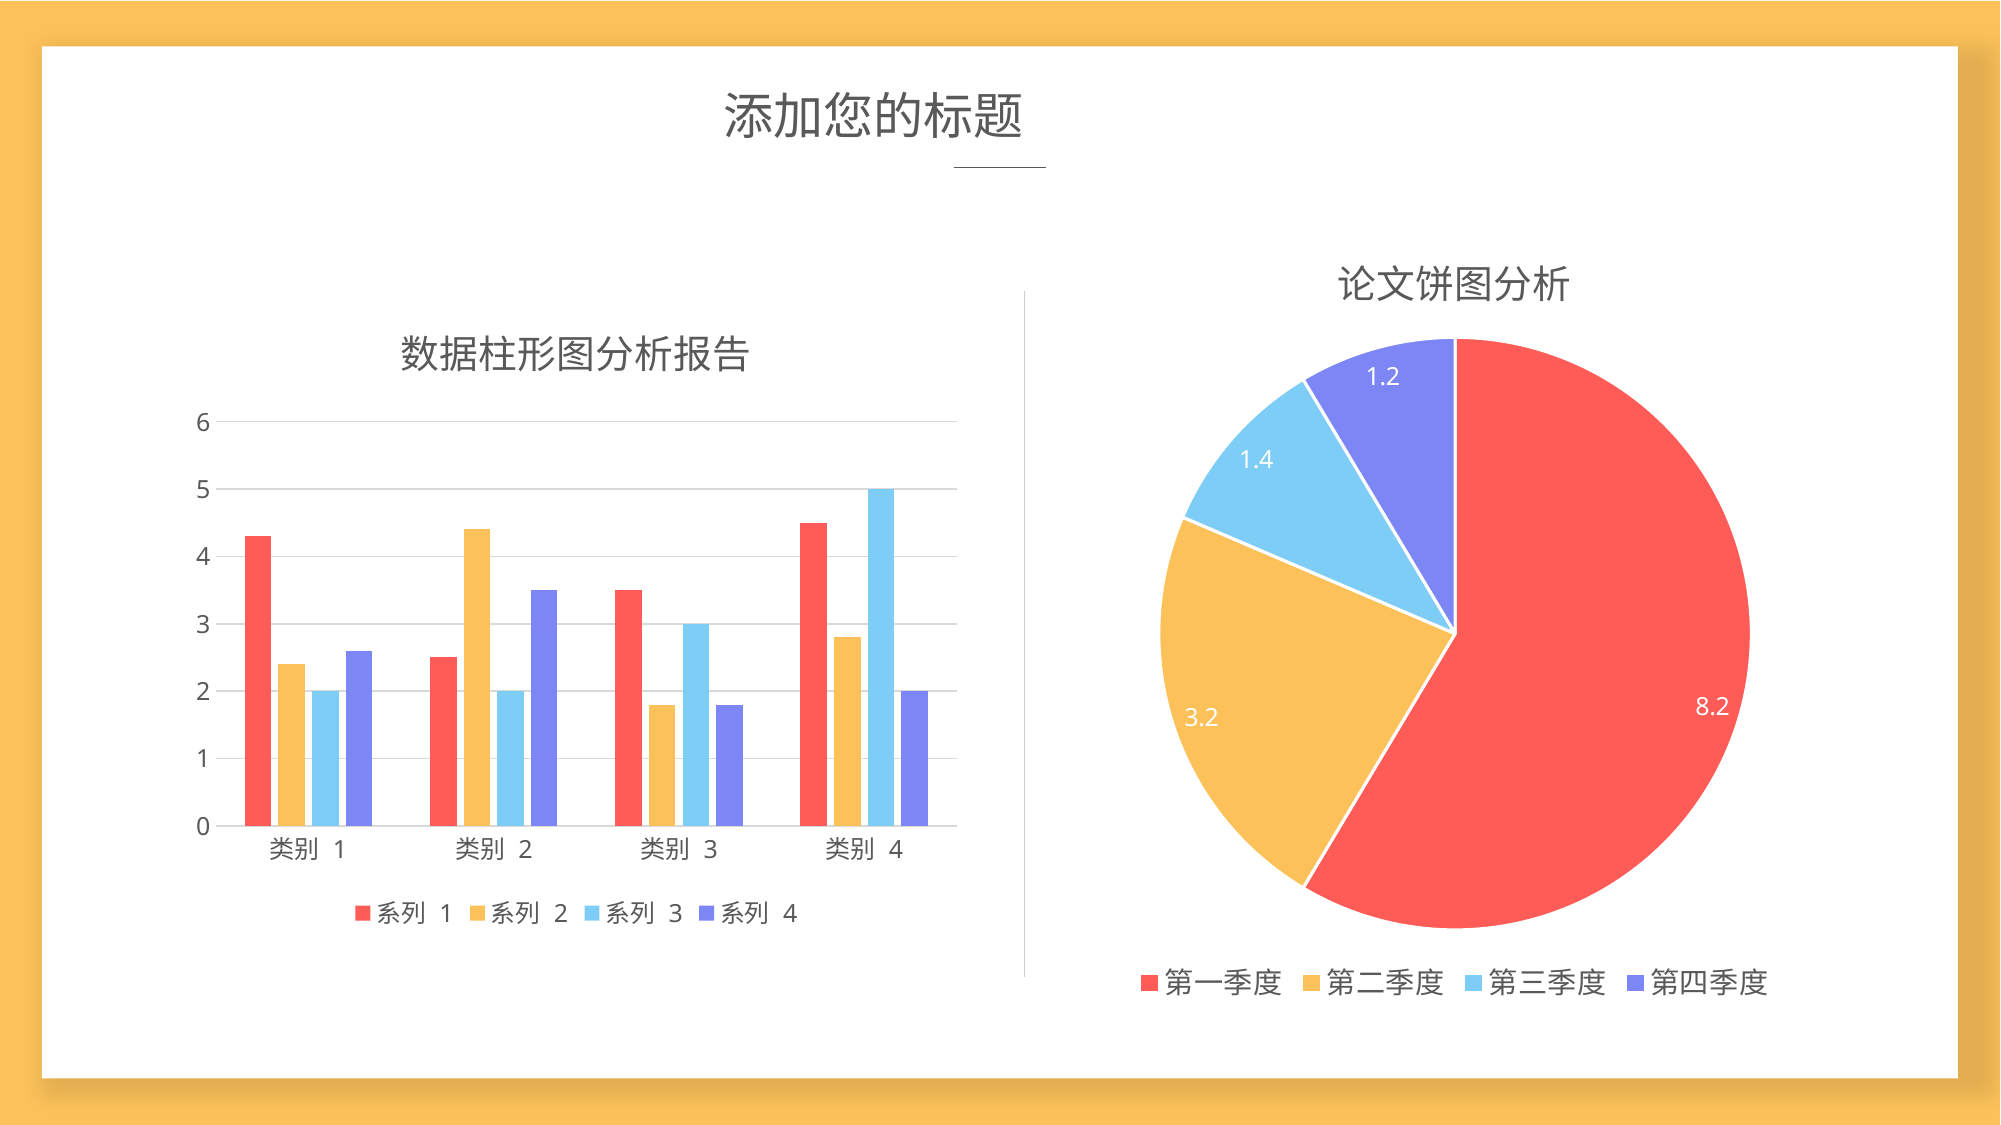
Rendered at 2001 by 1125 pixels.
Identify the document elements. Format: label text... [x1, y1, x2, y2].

text_box 添加您的标题 [708, 77, 1292, 153]
chart [179, 218, 2000, 1010]
